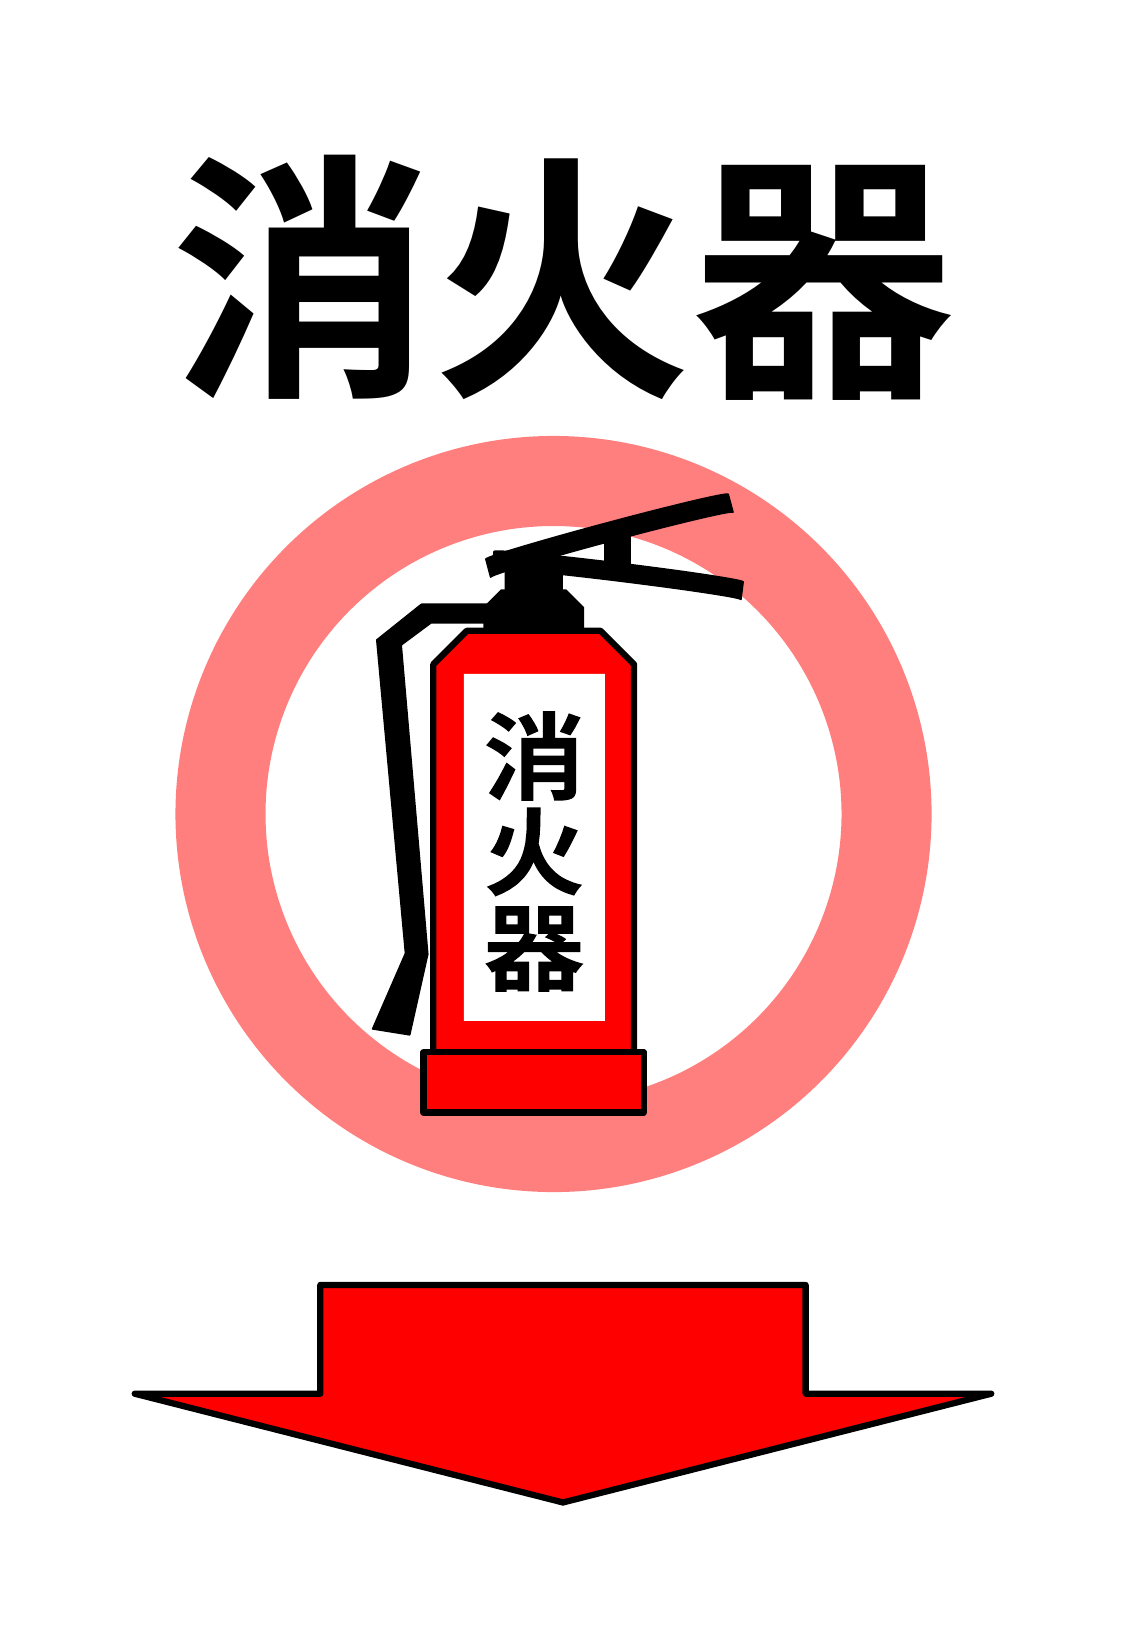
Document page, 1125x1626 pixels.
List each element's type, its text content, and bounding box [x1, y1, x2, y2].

text_box 消火器 [1, 108, 1125, 436]
text_box [132, 1282, 994, 1505]
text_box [175, 435, 932, 1193]
